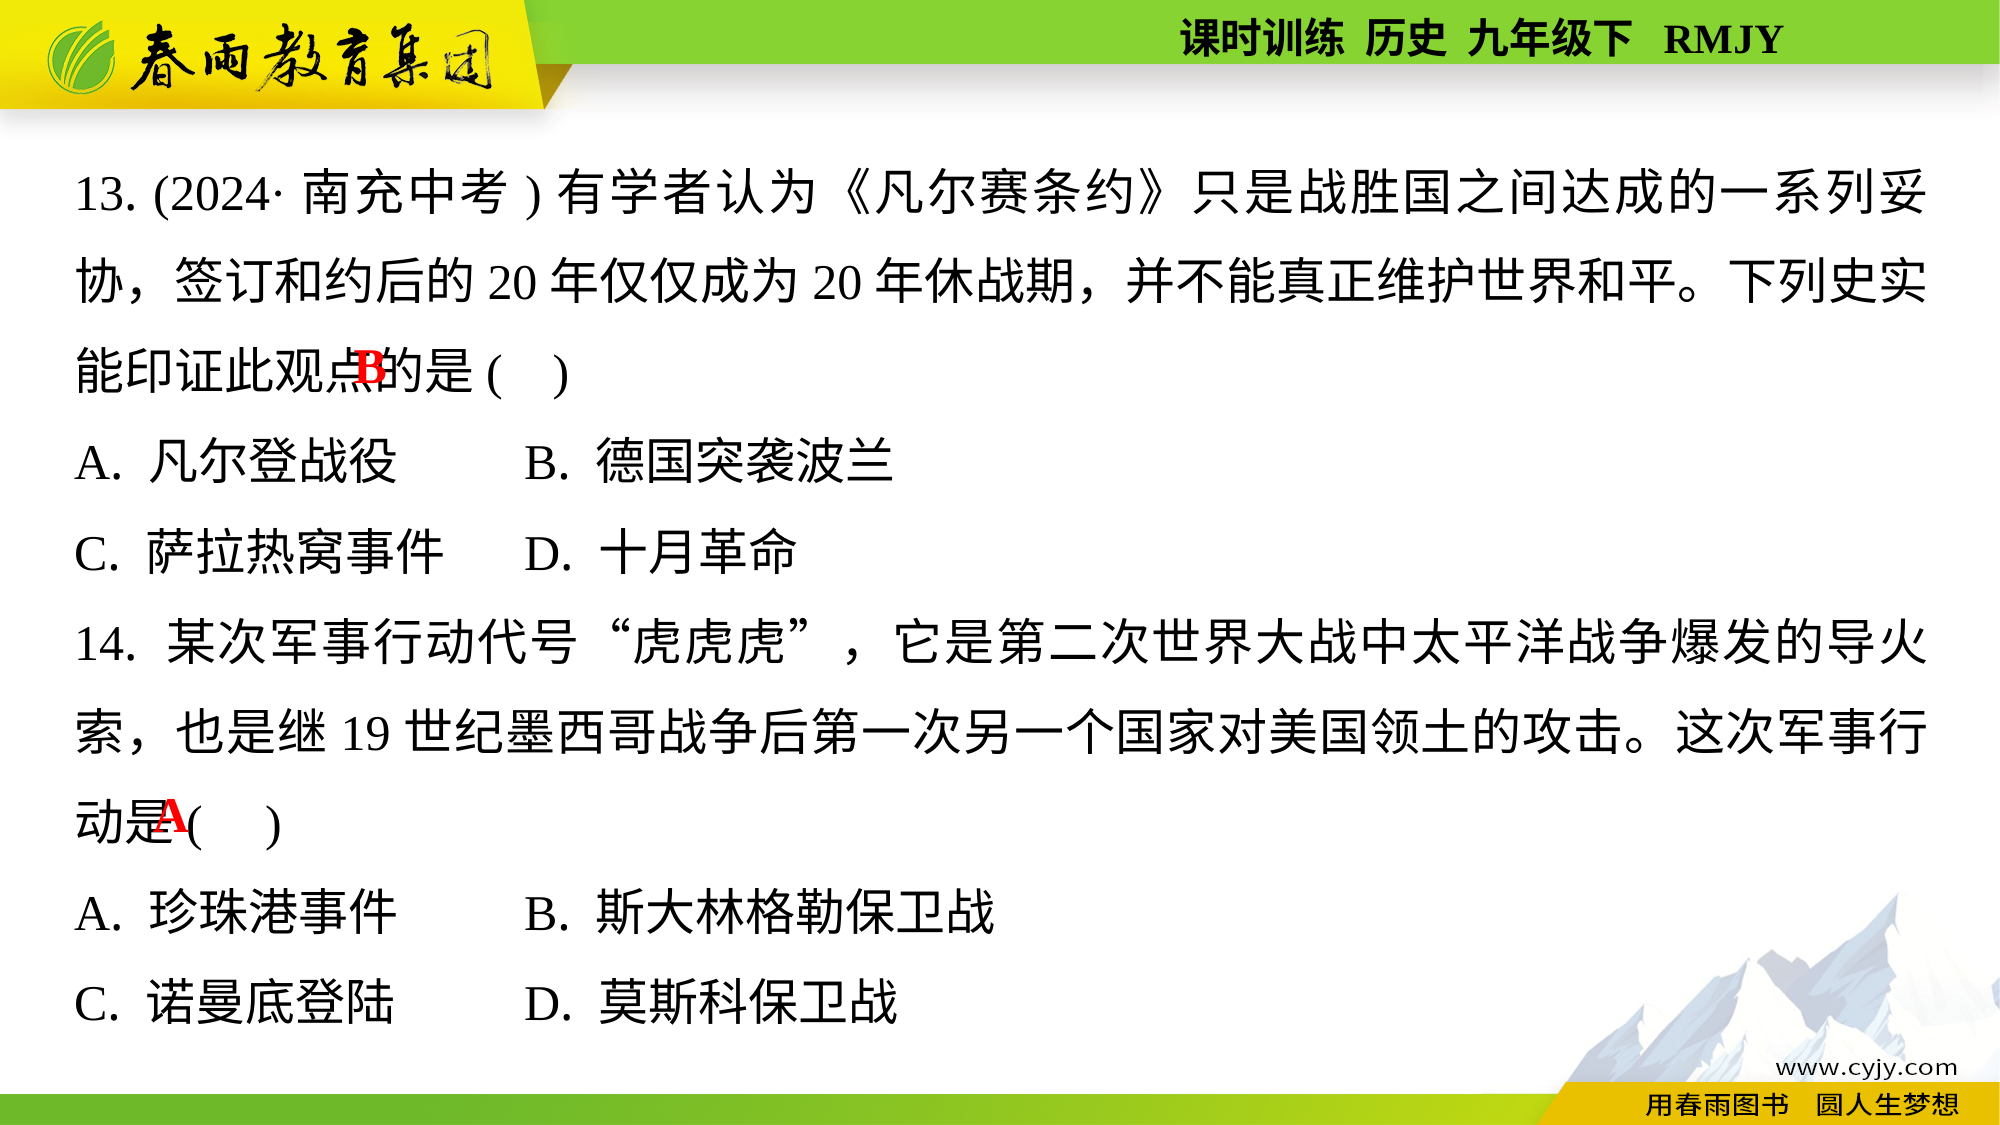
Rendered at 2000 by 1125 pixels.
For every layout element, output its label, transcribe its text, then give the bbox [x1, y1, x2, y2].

text_box A [138, 775, 204, 850]
text_box B [338, 326, 402, 401]
list 13. (2024·南充中考)有学者认为《凡尔赛条约》只是战胜国之间达成的一系列妥协，签订和约后的20年仅仅成为20年休战期，并不能真正维护世界和平。下列史实能印证此观点的是( ) A. 凡尔登战役 B. 德国突袭波兰 C. 萨拉热窝事件 D. 十月革命 14. 某次军事行动代号“虎虎虎”，它是第二次世界大战中太平洋战争爆发的导火索，也是继19世纪墨西哥战争后第一次另一个国家对美国领土的攻击。这次军事行动是( ) A. 珍珠港事件 B. 斯大林格勒保卫战 C. 诺曼底登陆 D. 莫斯科保卫战 [59, 122, 1944, 1047]
picture [0, 0, 2000, 1125]
